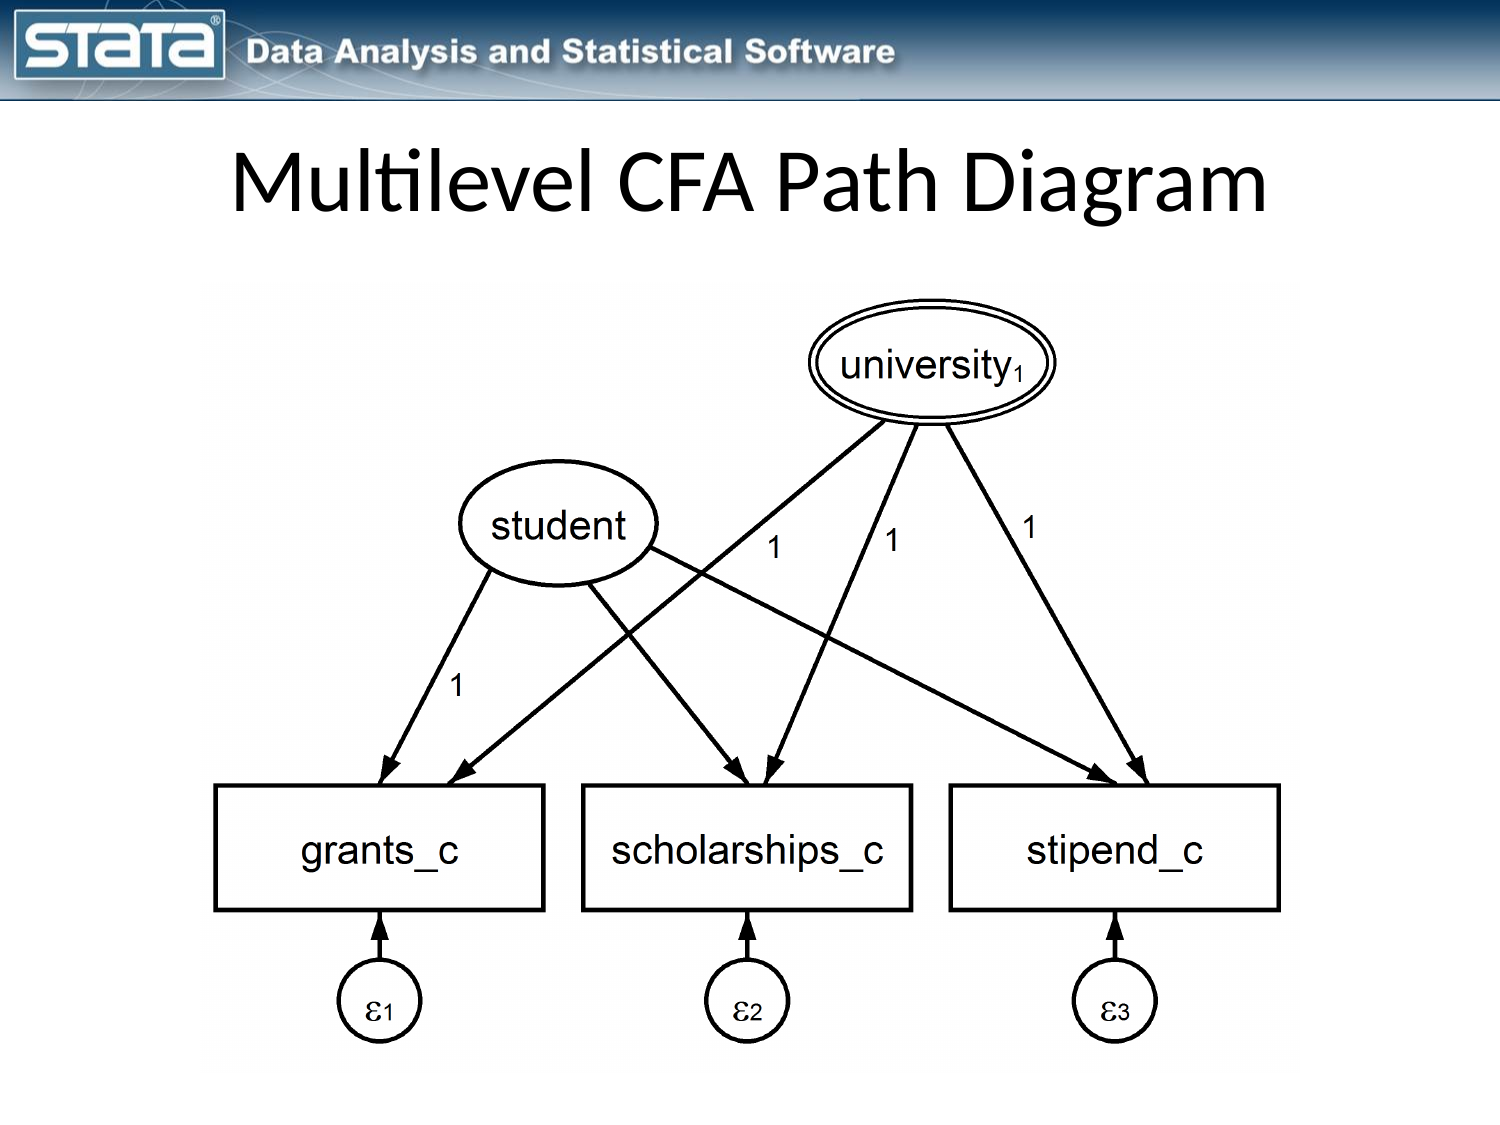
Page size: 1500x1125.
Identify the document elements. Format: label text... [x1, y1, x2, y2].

picture [0, 0, 1500, 101]
picture [199, 281, 1301, 1073]
title Multilevel CFA Path Diagram [12, 112, 1488, 238]
